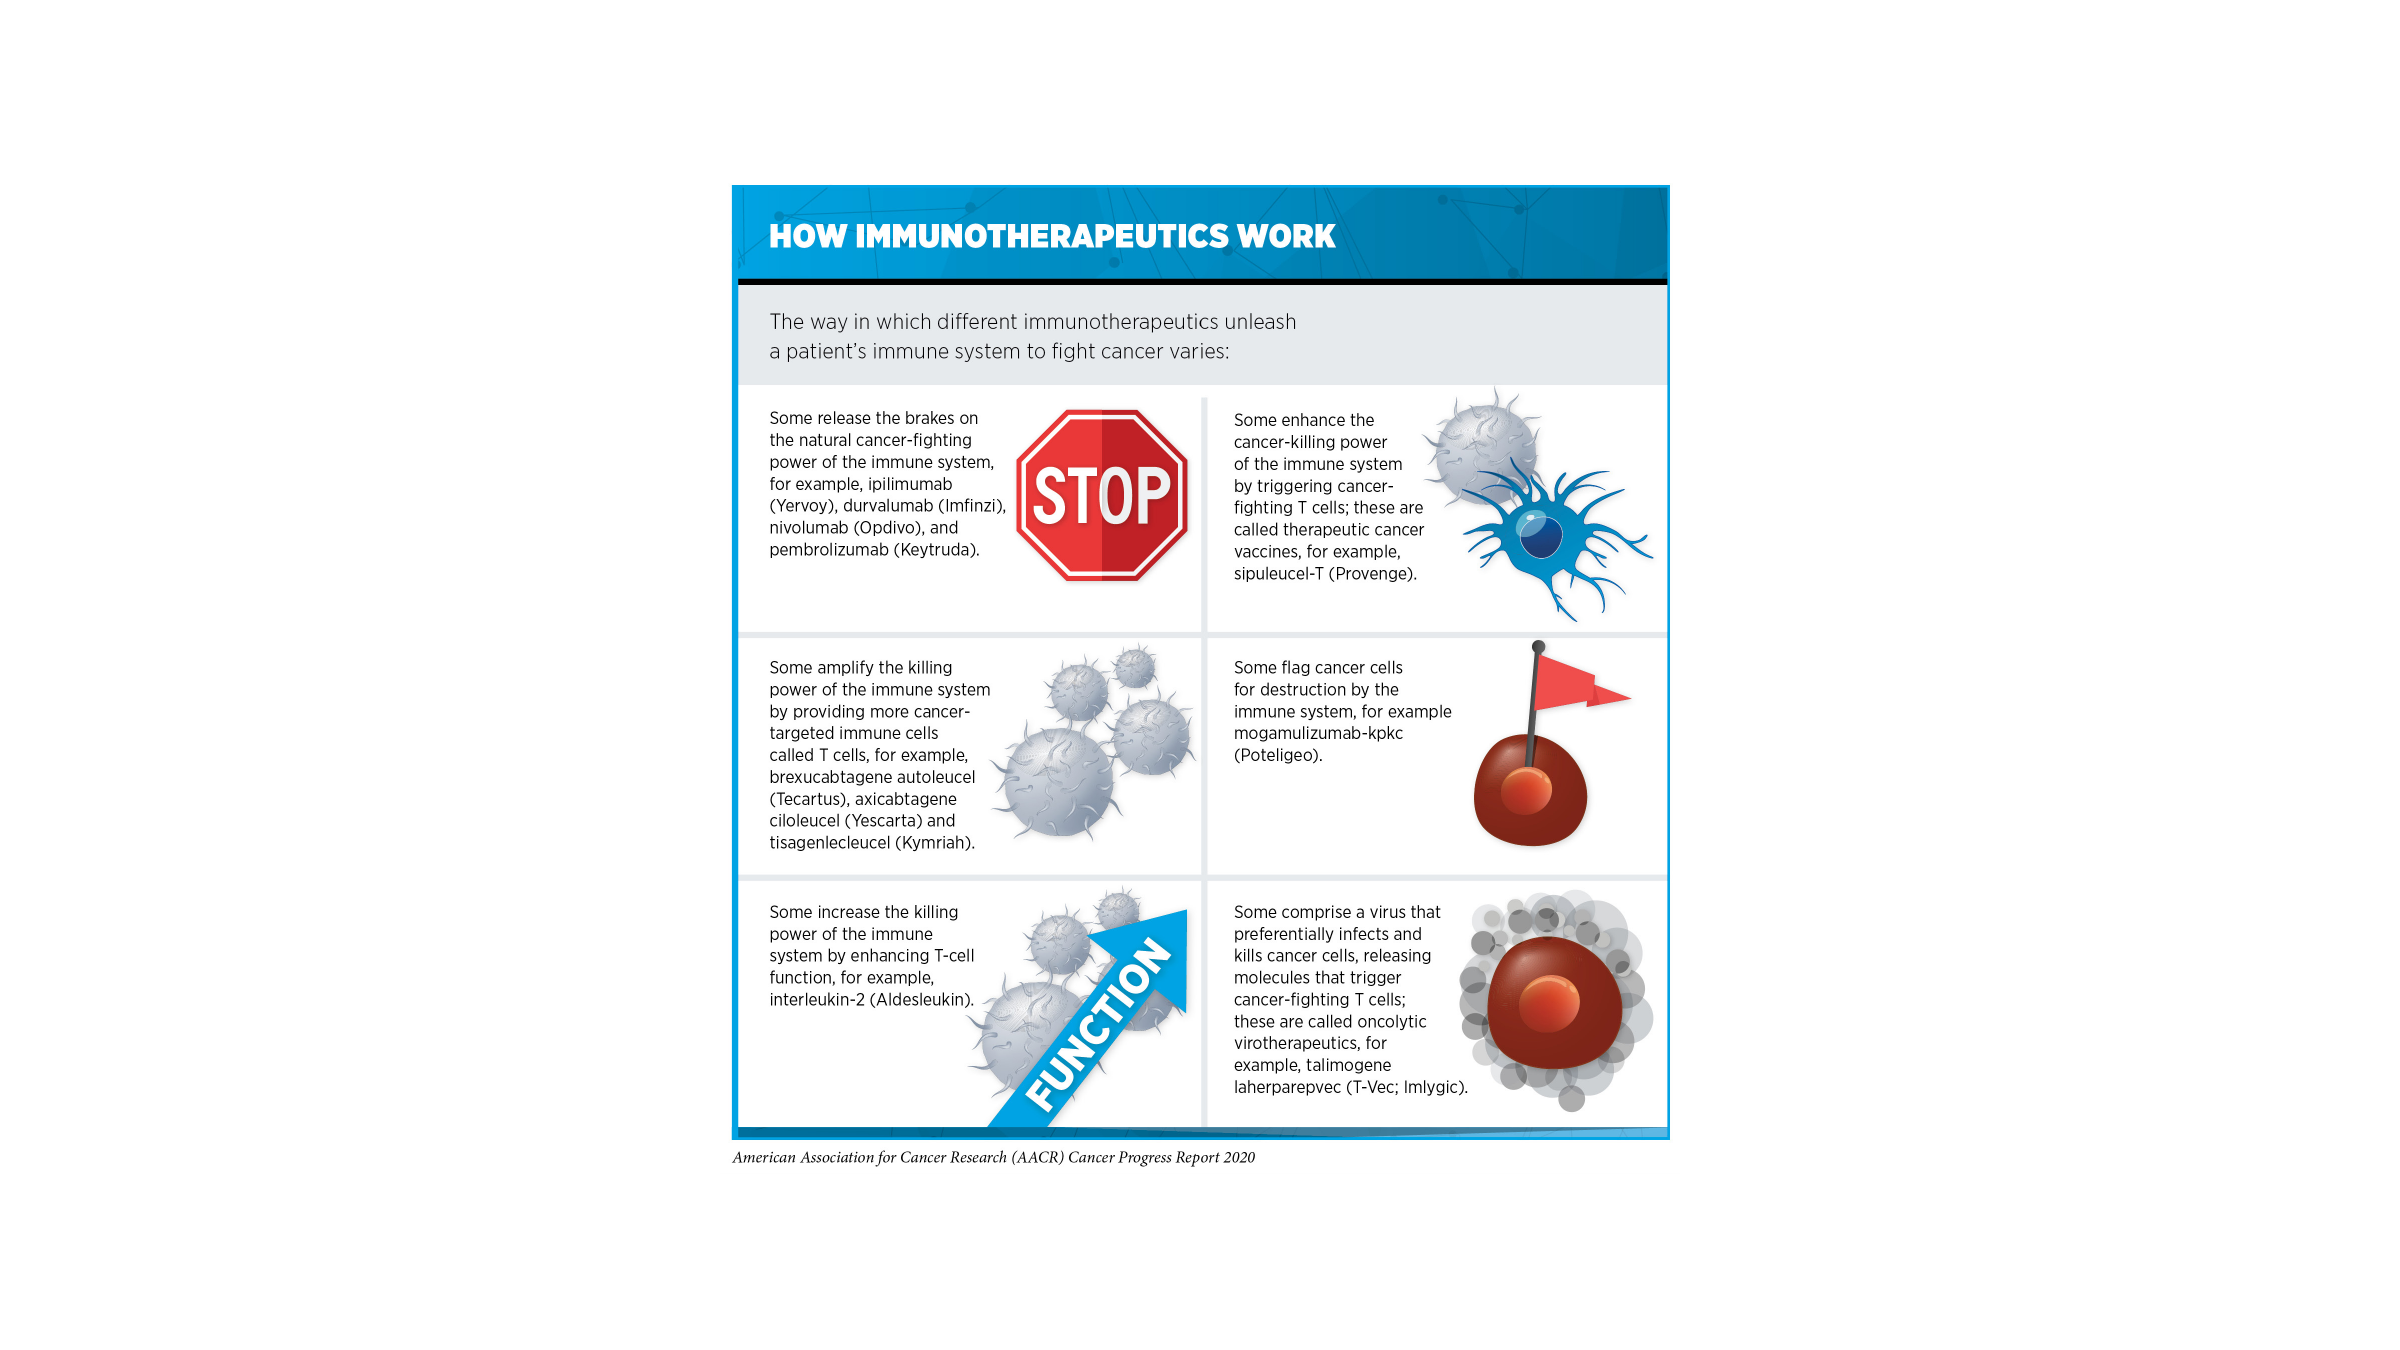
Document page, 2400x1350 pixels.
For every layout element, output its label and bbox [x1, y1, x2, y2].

picture [720, 175, 1680, 1174]
